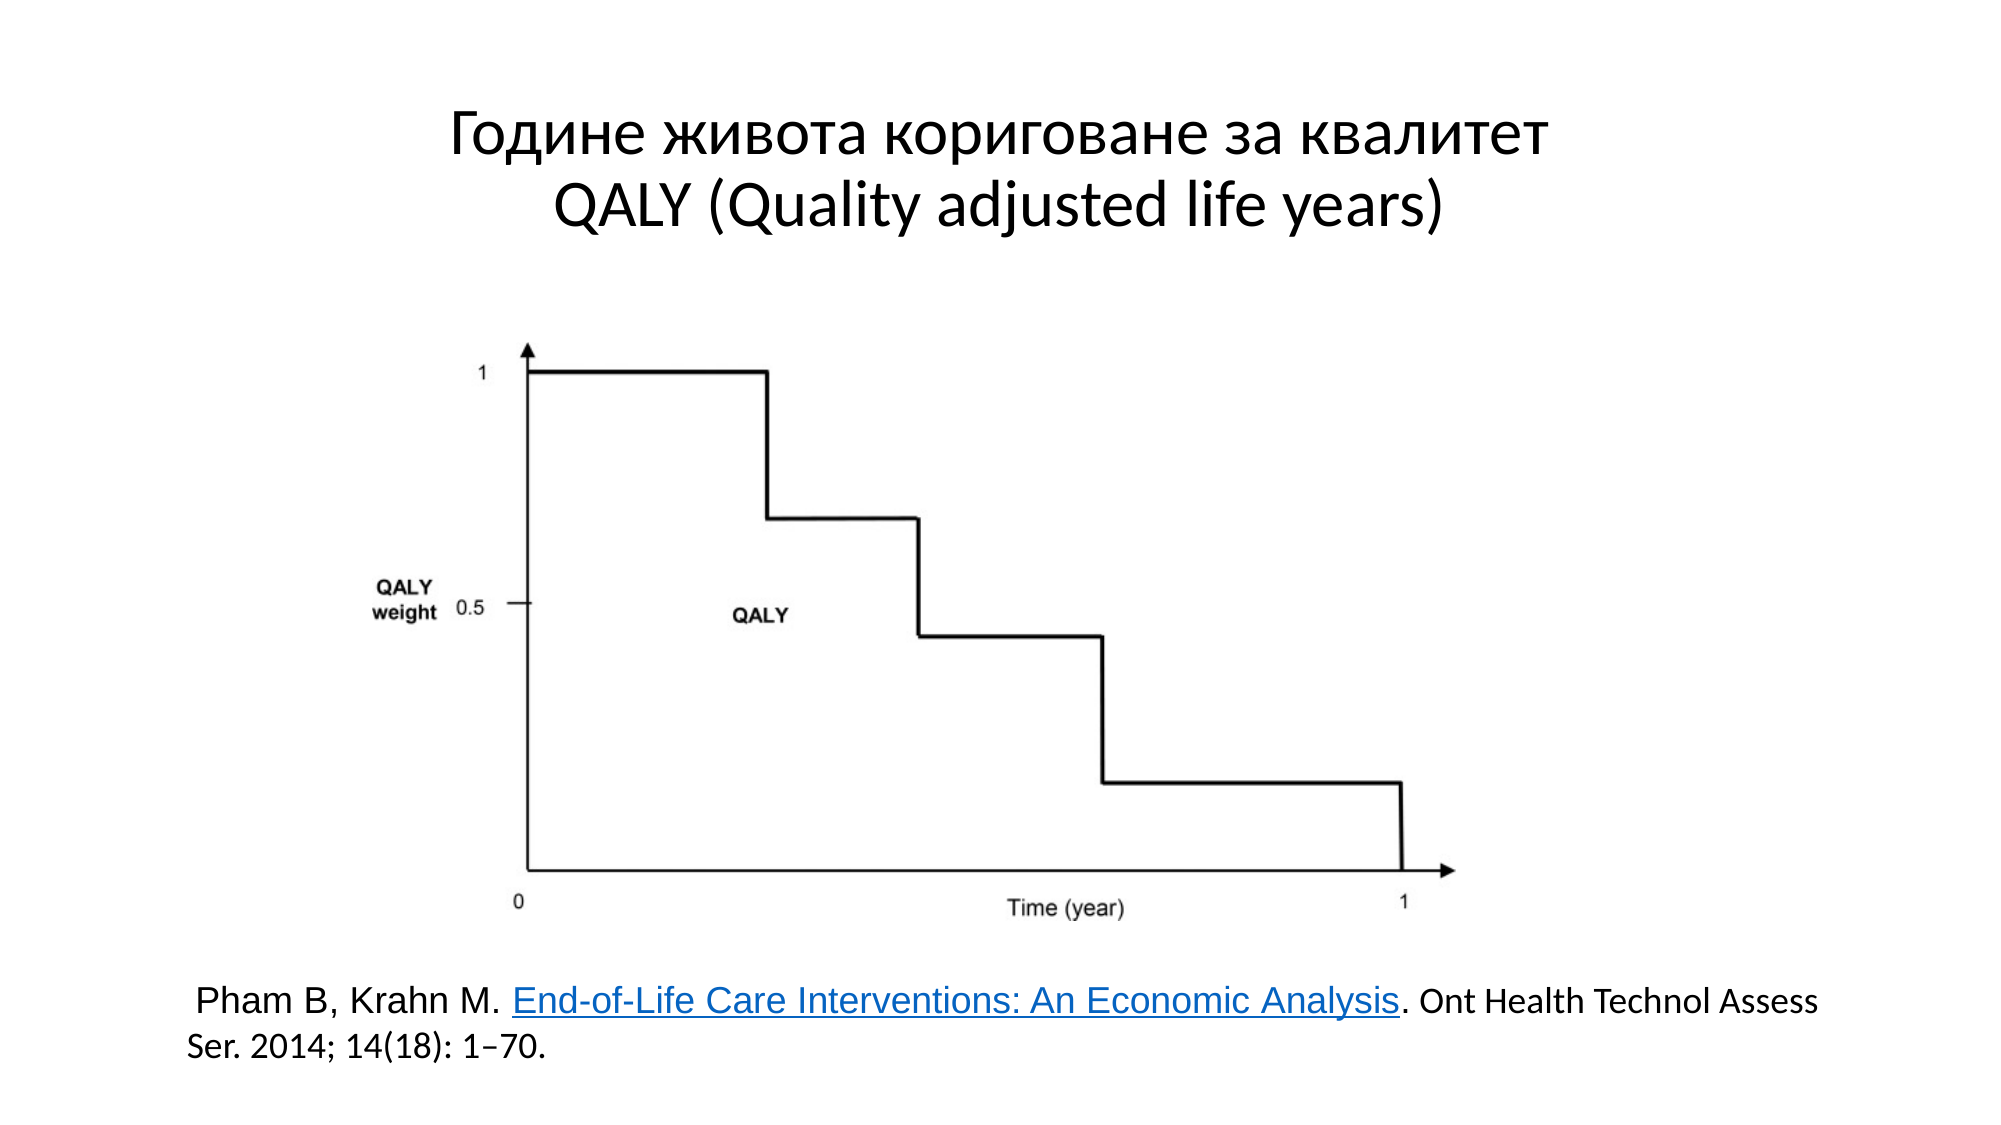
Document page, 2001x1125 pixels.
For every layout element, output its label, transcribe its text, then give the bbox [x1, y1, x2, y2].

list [372, 342, 1456, 921]
title Године живота кориговане за квалитет QALY (Quality adjusted life years) [137, 59, 1863, 278]
text_box Pham B, Krahn M. End-of-Life Care Interventions: An Economic Analysis. Ont Health Technol Assess Ser. 2014; 14(18): 1–70. [172, 968, 1913, 1074]
